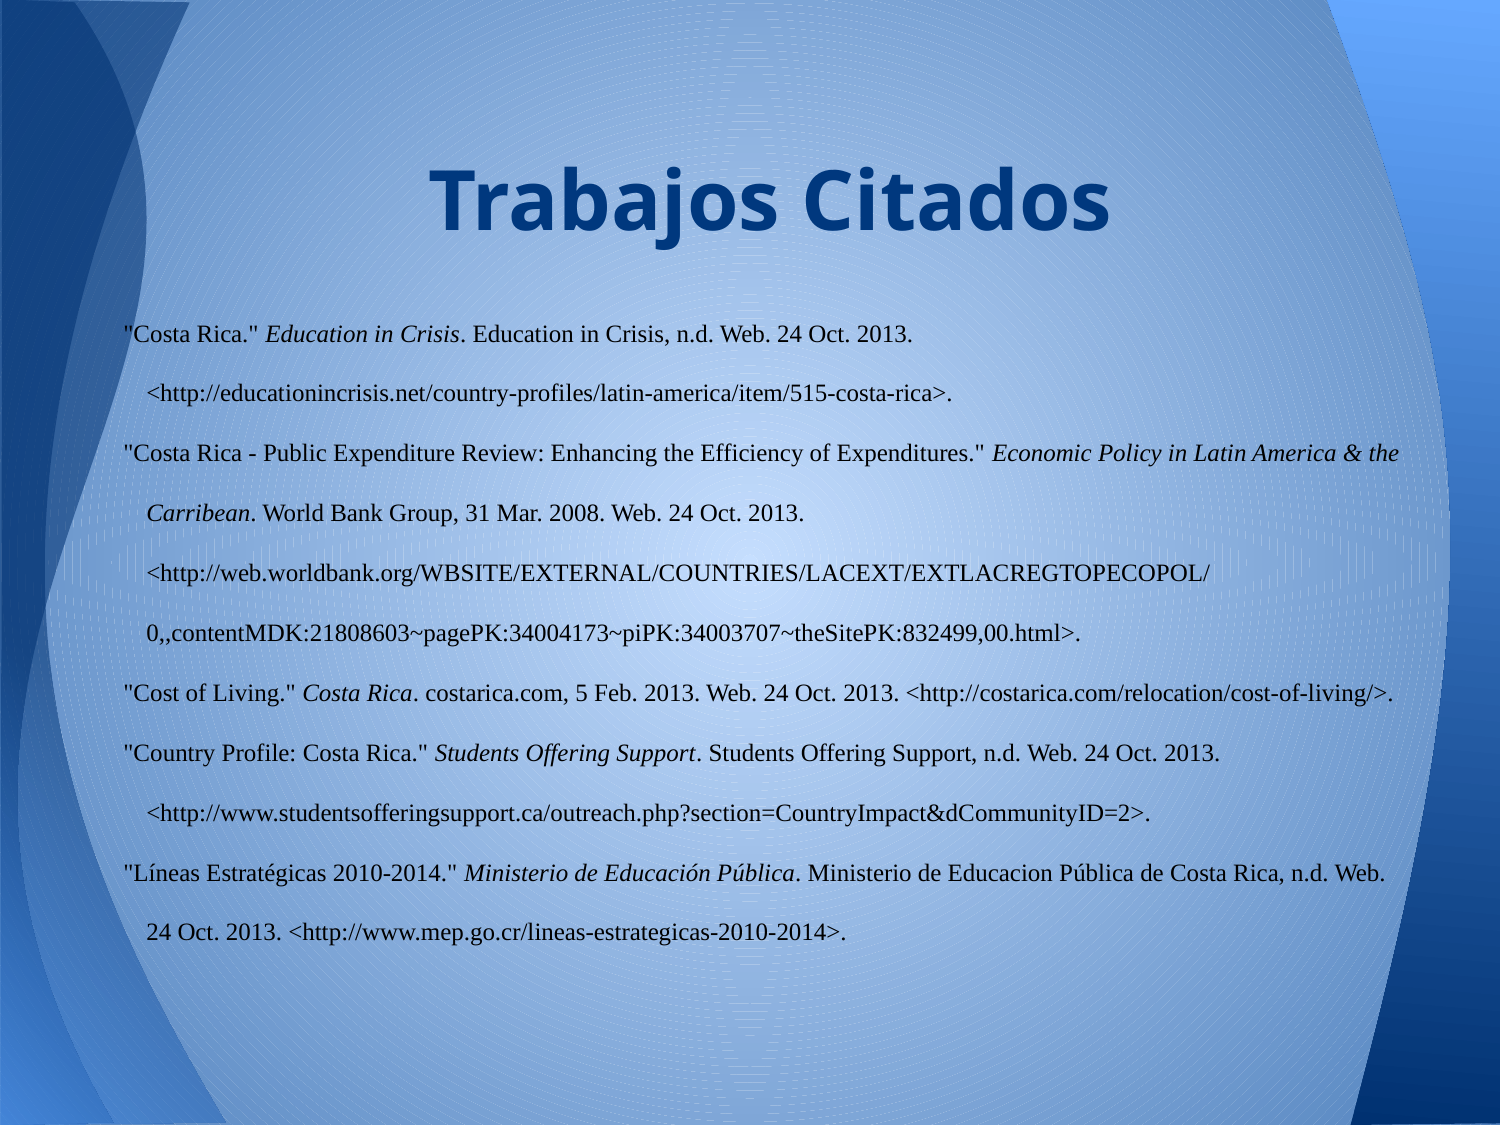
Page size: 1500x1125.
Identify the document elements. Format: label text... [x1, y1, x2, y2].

title Trabajos Citados [75, 45, 1425, 263]
list "Costa Rica." Education in Crisis. Education in Crisis, n.d. Web. 24 Oct. 2013. <http://educationincrisis.net/country-profiles/latin-america/item/515-costa-rica>. "Costa Rica - Public Expenditure Review: Enhancing the Efficiency of Expenditures." Economic Policy in Latin America & the Carribean. World Bank Group, 31 Mar. 2008. Web. 24 Oct. 2013. <http://web.worldbank.org/WBSITE/EXTERNAL/COUNTRIES/LACEXT/EXTLACREGTOPECOPOL/0,,contentMDK:21808603~pagePK:34004173~piPK:34003707~theSitePK:832499,00.html>. "Cost of Living." Costa Rica. costarica.com, 5 Feb. 2013. Web. 24 Oct. 2013. <http://costarica.com/relocation/cost-of-living/>. "Country Profile: Costa Rica." Students Offering Support. Students Offering Support, n.d. Web. 24 Oct. 2013. <http://www.studentsofferingsupport.ca/outreach.php?section=CountryImpact&dCommunityID=2>. "Líneas Estratégicas 2010-2014." Ministerio de Educación Pública. Ministerio de Educacion Pública de Costa Rica, n.d. Web. 24 Oct. 2013. <http://www.mep.go.cr/lineas-estrategicas-2010-2014>. [75, 272, 1425, 1067]
